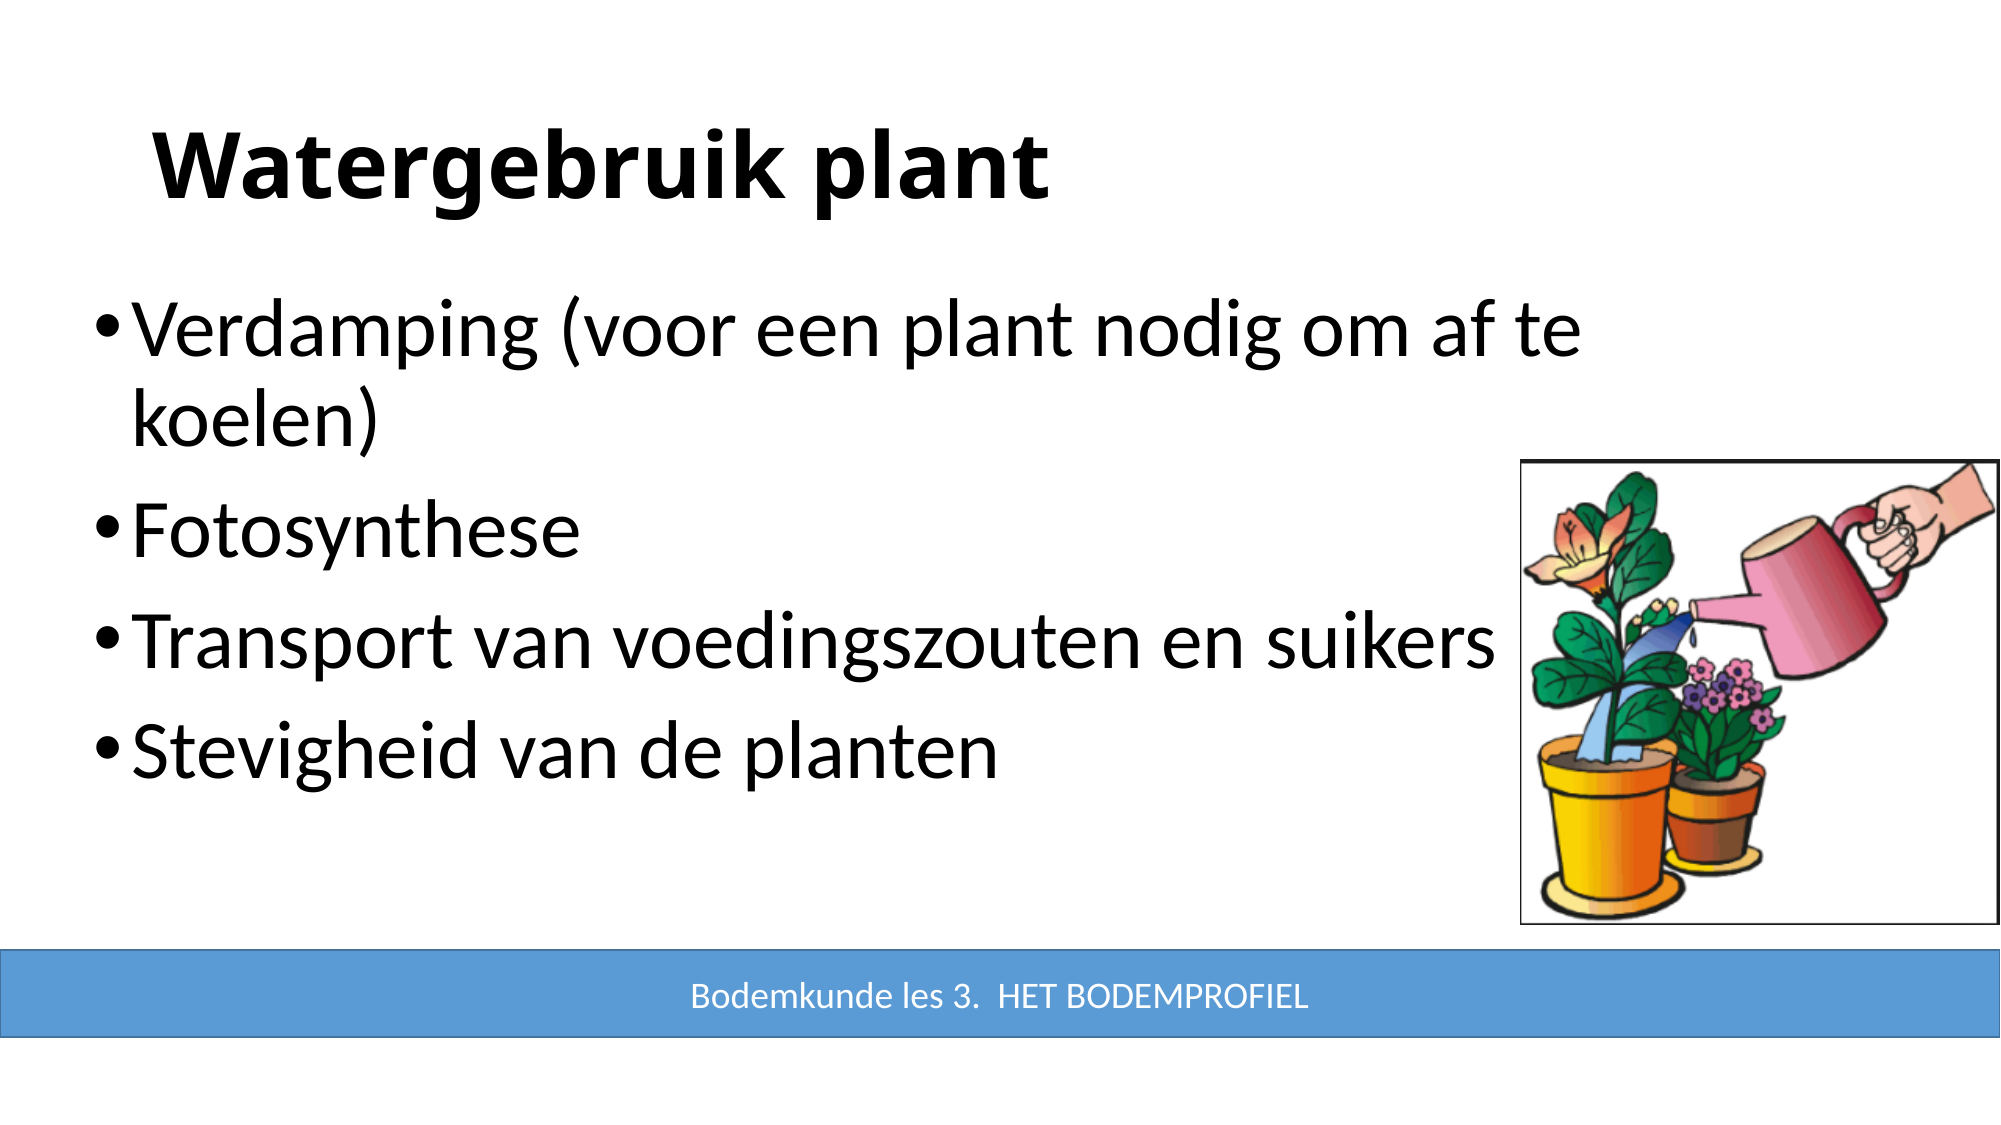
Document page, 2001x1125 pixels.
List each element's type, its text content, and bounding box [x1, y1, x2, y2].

picture [1520, 459, 2000, 925]
list Verdamping (voor een plant nodig om af te koelen) Fotosynthese Transport van voedingszouten en suikers Stevigheid van de planten [78, 277, 1804, 949]
text_box Bodemkunde les 3. HET BODEMPROFIEL [0, 949, 2000, 1038]
title Watergebruik plant [137, 59, 1863, 278]
